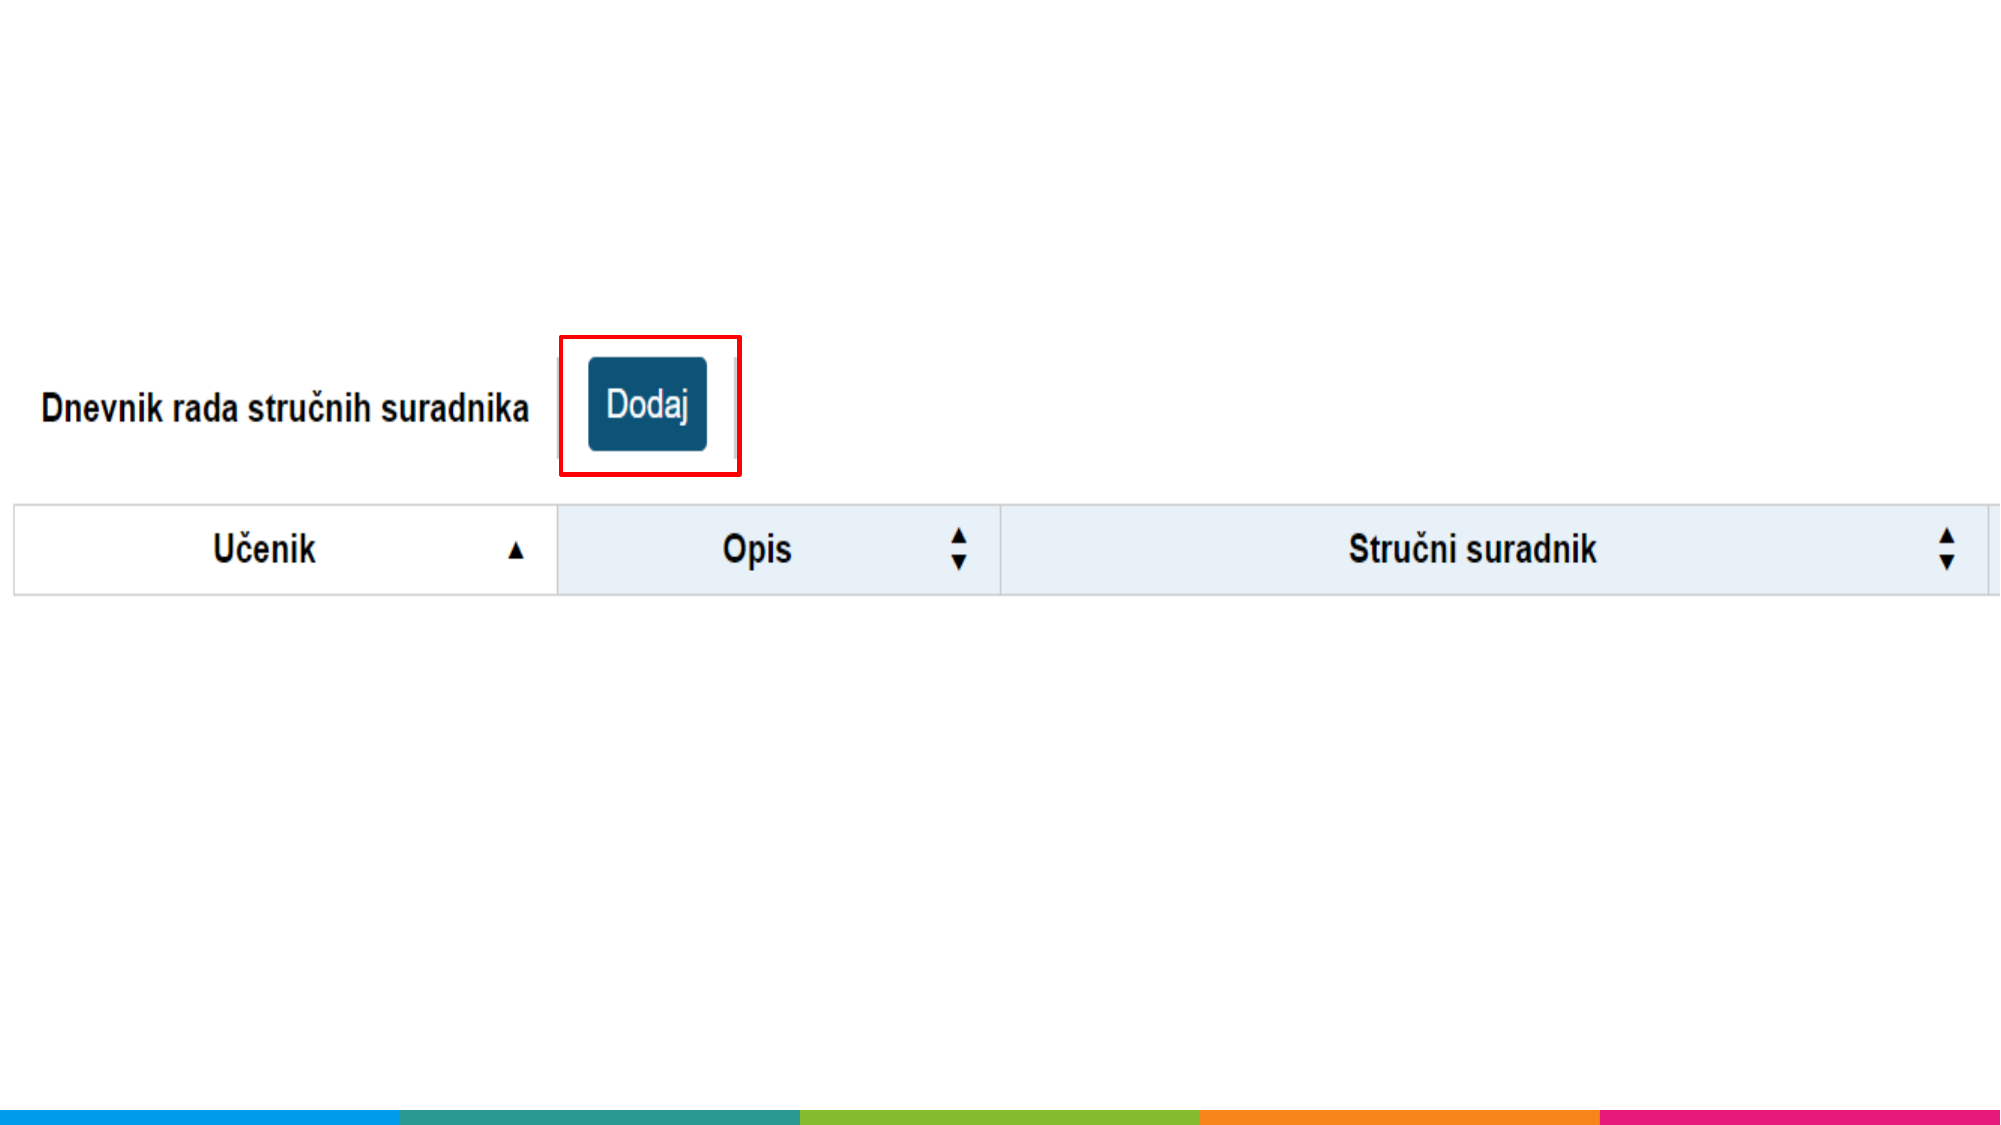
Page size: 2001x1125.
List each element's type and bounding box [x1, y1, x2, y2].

picture [0, 336, 2000, 704]
